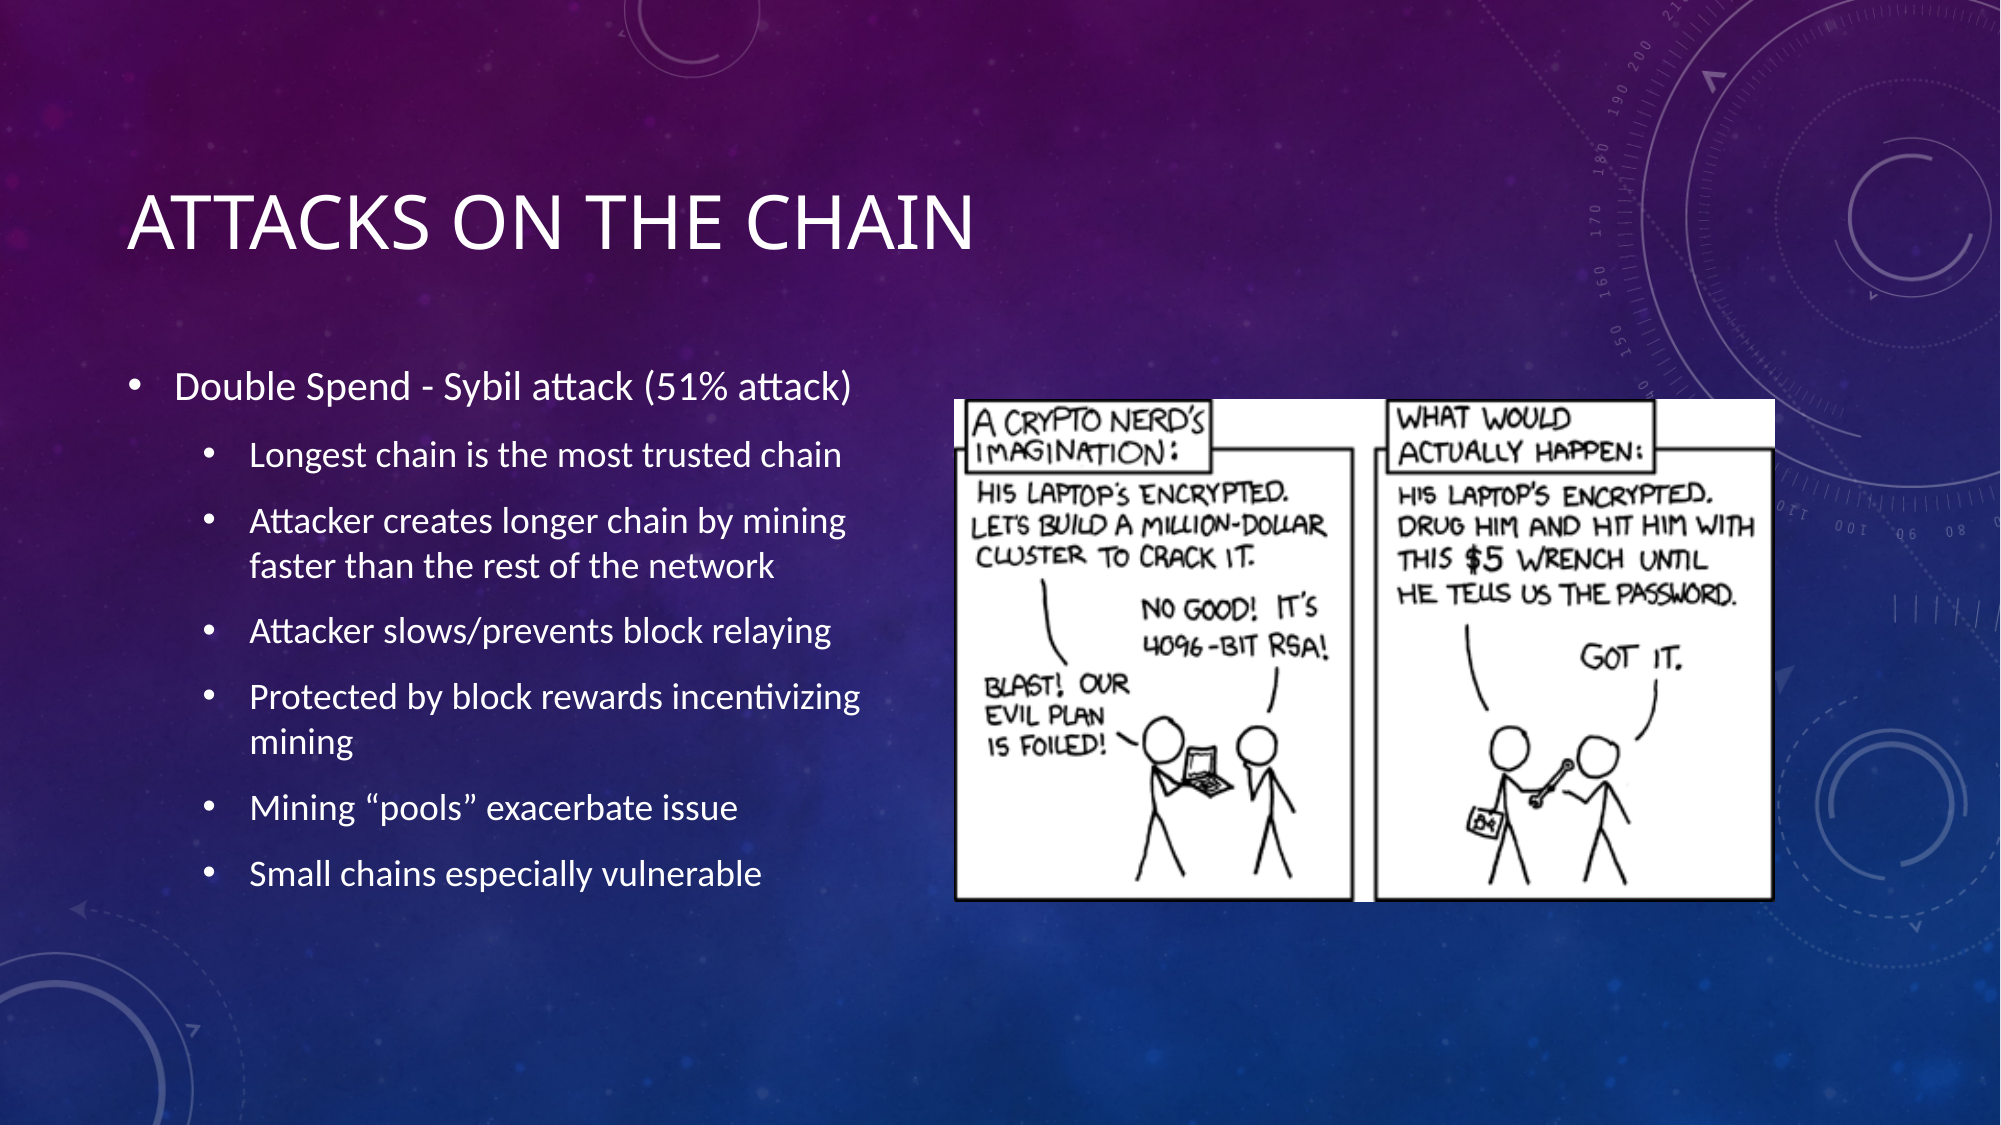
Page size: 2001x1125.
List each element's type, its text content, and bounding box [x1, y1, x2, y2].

list Double Spend - Sybil attack (51% attack) Longest chain is the most trusted chain Attacker creates longer chain by mining faster than the rest of the network Attacker slows/prevents block relaying Protected by block rewards incentivizing mining Mining “pools” exacerbate issue Small chains especially vulnerable [112, 351, 932, 994]
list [954, 399, 1775, 902]
title Attacks on the Chain [112, 99, 1775, 339]
picture [0, 0, 2001, 1125]
